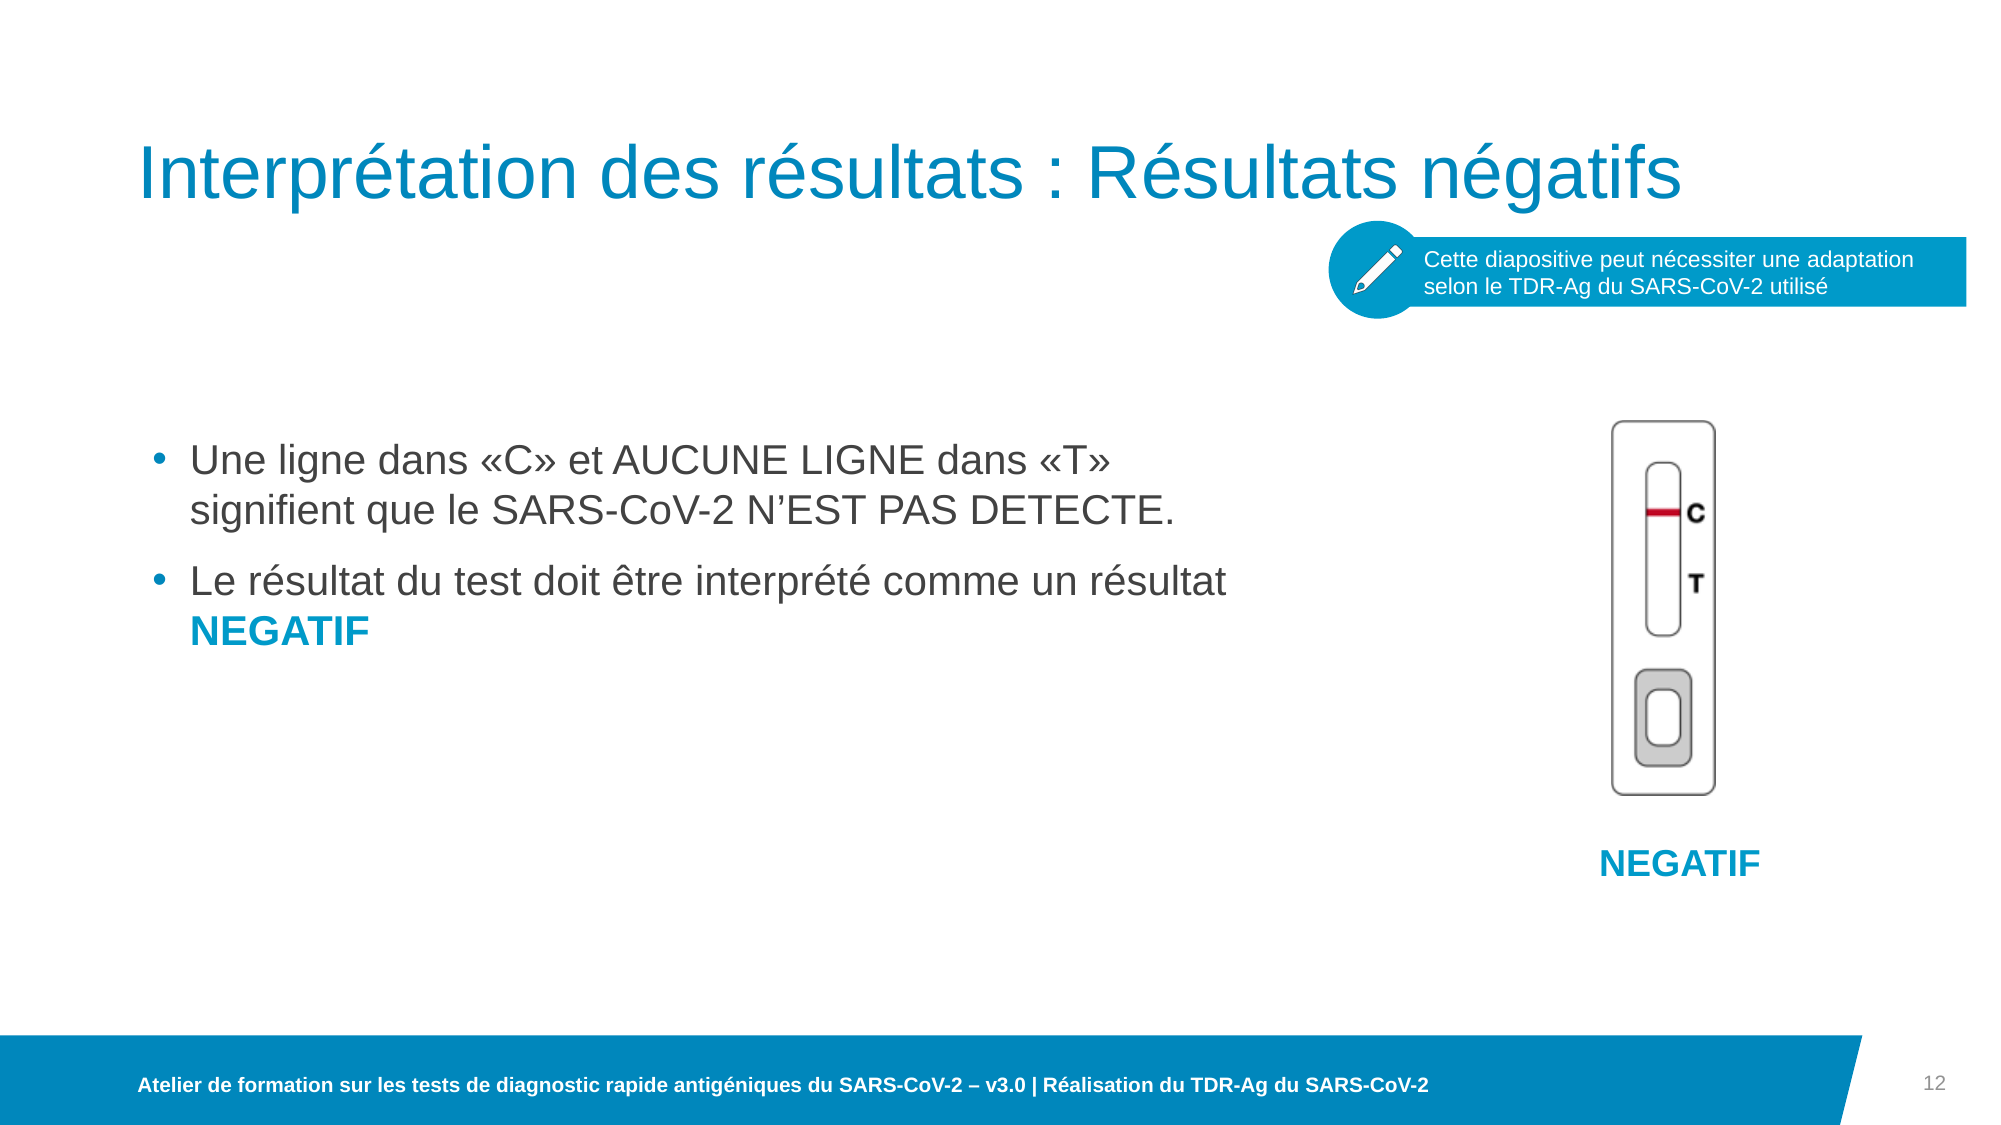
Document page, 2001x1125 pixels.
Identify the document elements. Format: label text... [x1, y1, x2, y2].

footer Atelier de formation sur les tests de diagnostic rapide antigéniques du SARS-CoV-2 – v3.0 | Réalisation du TDR-Ag du SARS-CoV-2 [137, 1042, 1468, 1125]
slide_number 12 [1862, 1035, 1947, 1125]
picture [1610, 420, 1716, 796]
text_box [1328, 220, 1967, 319]
text_box NEGATIF [1584, 831, 1905, 892]
title Interprétation des résultats : Résultats négatifs [137, 59, 1863, 215]
list Une ligne dans «C» et AUCUNE LIGNE dans «T» signifient que le SARS-CoV-2 N’EST PAS DETECTE. Le résultat du test doit être interprété comme un résultat NEGATIF [137, 425, 1300, 1042]
